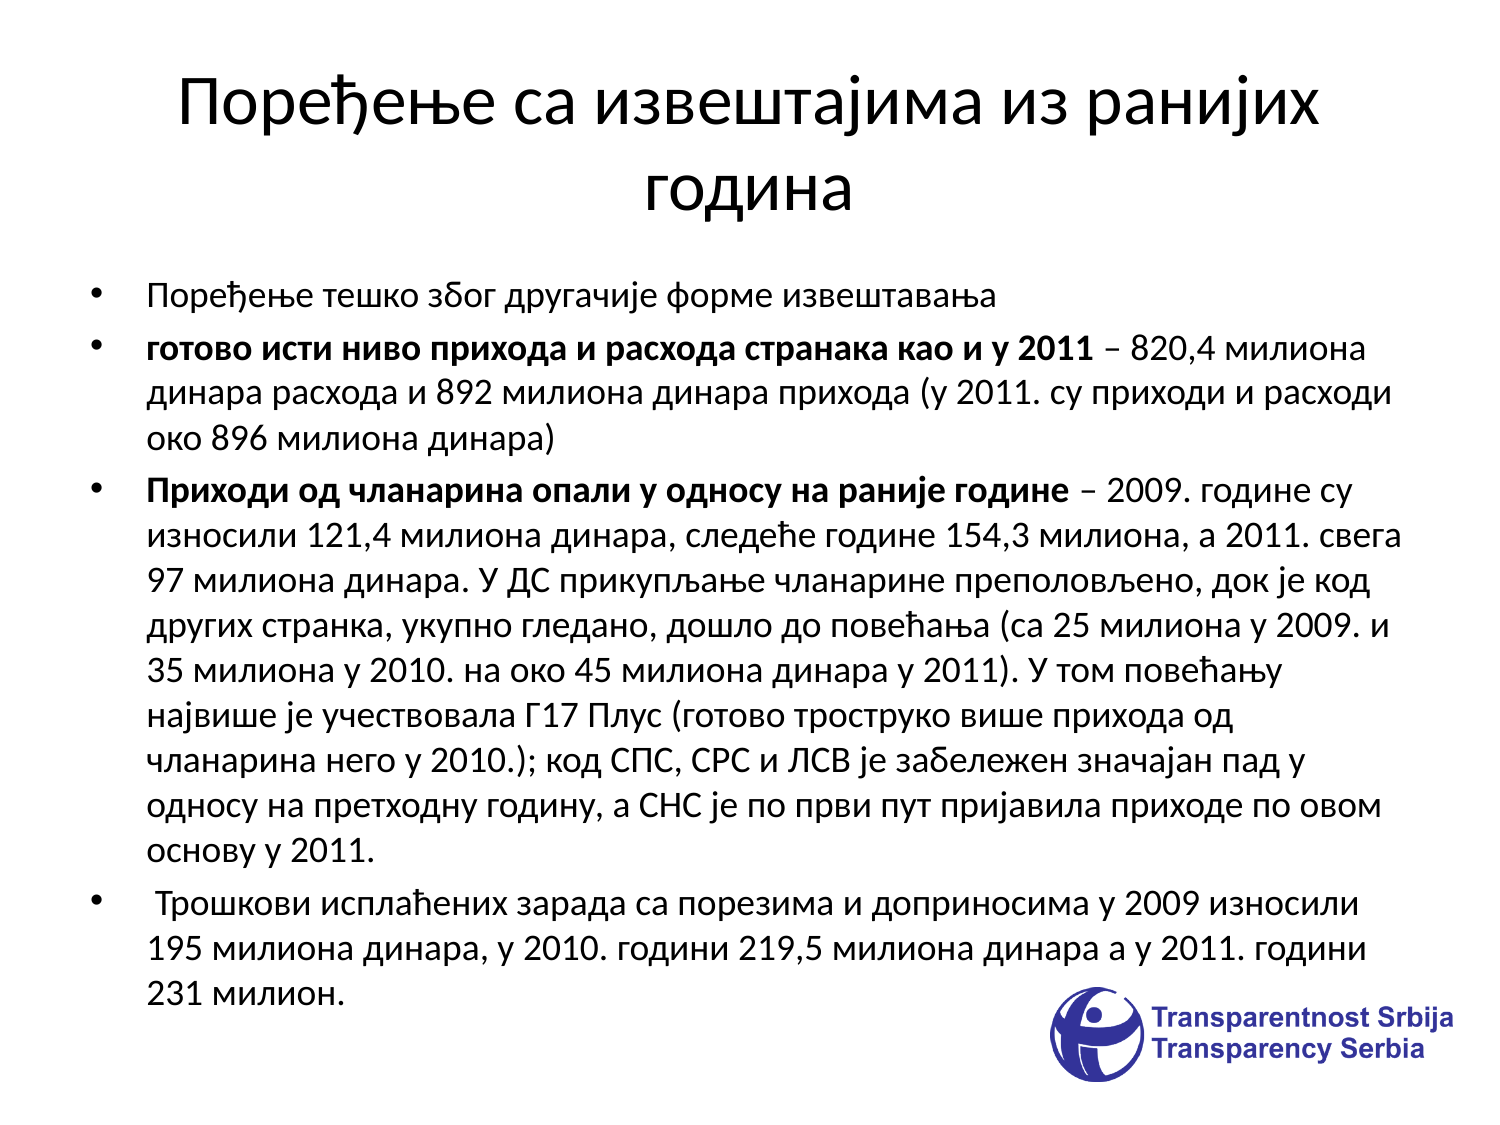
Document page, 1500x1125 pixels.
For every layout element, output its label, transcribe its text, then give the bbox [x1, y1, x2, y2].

list Поређење тешко због другачије форме извештавања готово исти ниво прихода и расхода странака као и у 2011 – 820,4 милиона динара расхода и 892 милиона динара прихода (у 2011. су приходи и расходи око 896 милиона динара) Приходи од чланарина опали у односу на раније године – 2009. године су износили 121,4 милиона динара, следеће године 154,3 милиона, а 2011. свега 97 милиона динара. У ДС прикупљање чланарине преполовљено, док је код других странка, укупно гледано, дошло до повећања (са 25 милиона у 2009. и 35 милиона у 2010. на око 45 милиона динара у 2011). У том повећању највише је учествовала Г17 Плус (готово троструко више прихода од чланарина него у 2010.); код СПС, СРС и ЛСВ је забележен значајан пад у односу на претходну годину, а СНС је по први пут пријавила приходе по овом основу у 2011. Трошкови исплаћених зарада са порезима и доприносима у 2009 износили 195 милиона динара, у 2010. години 219,5 милиона динара а у 2011. години 231 милион. [75, 262, 1425, 1005]
title Поређење са извештајима из ранијих година [75, 45, 1425, 233]
picture [1050, 987, 1453, 1082]
